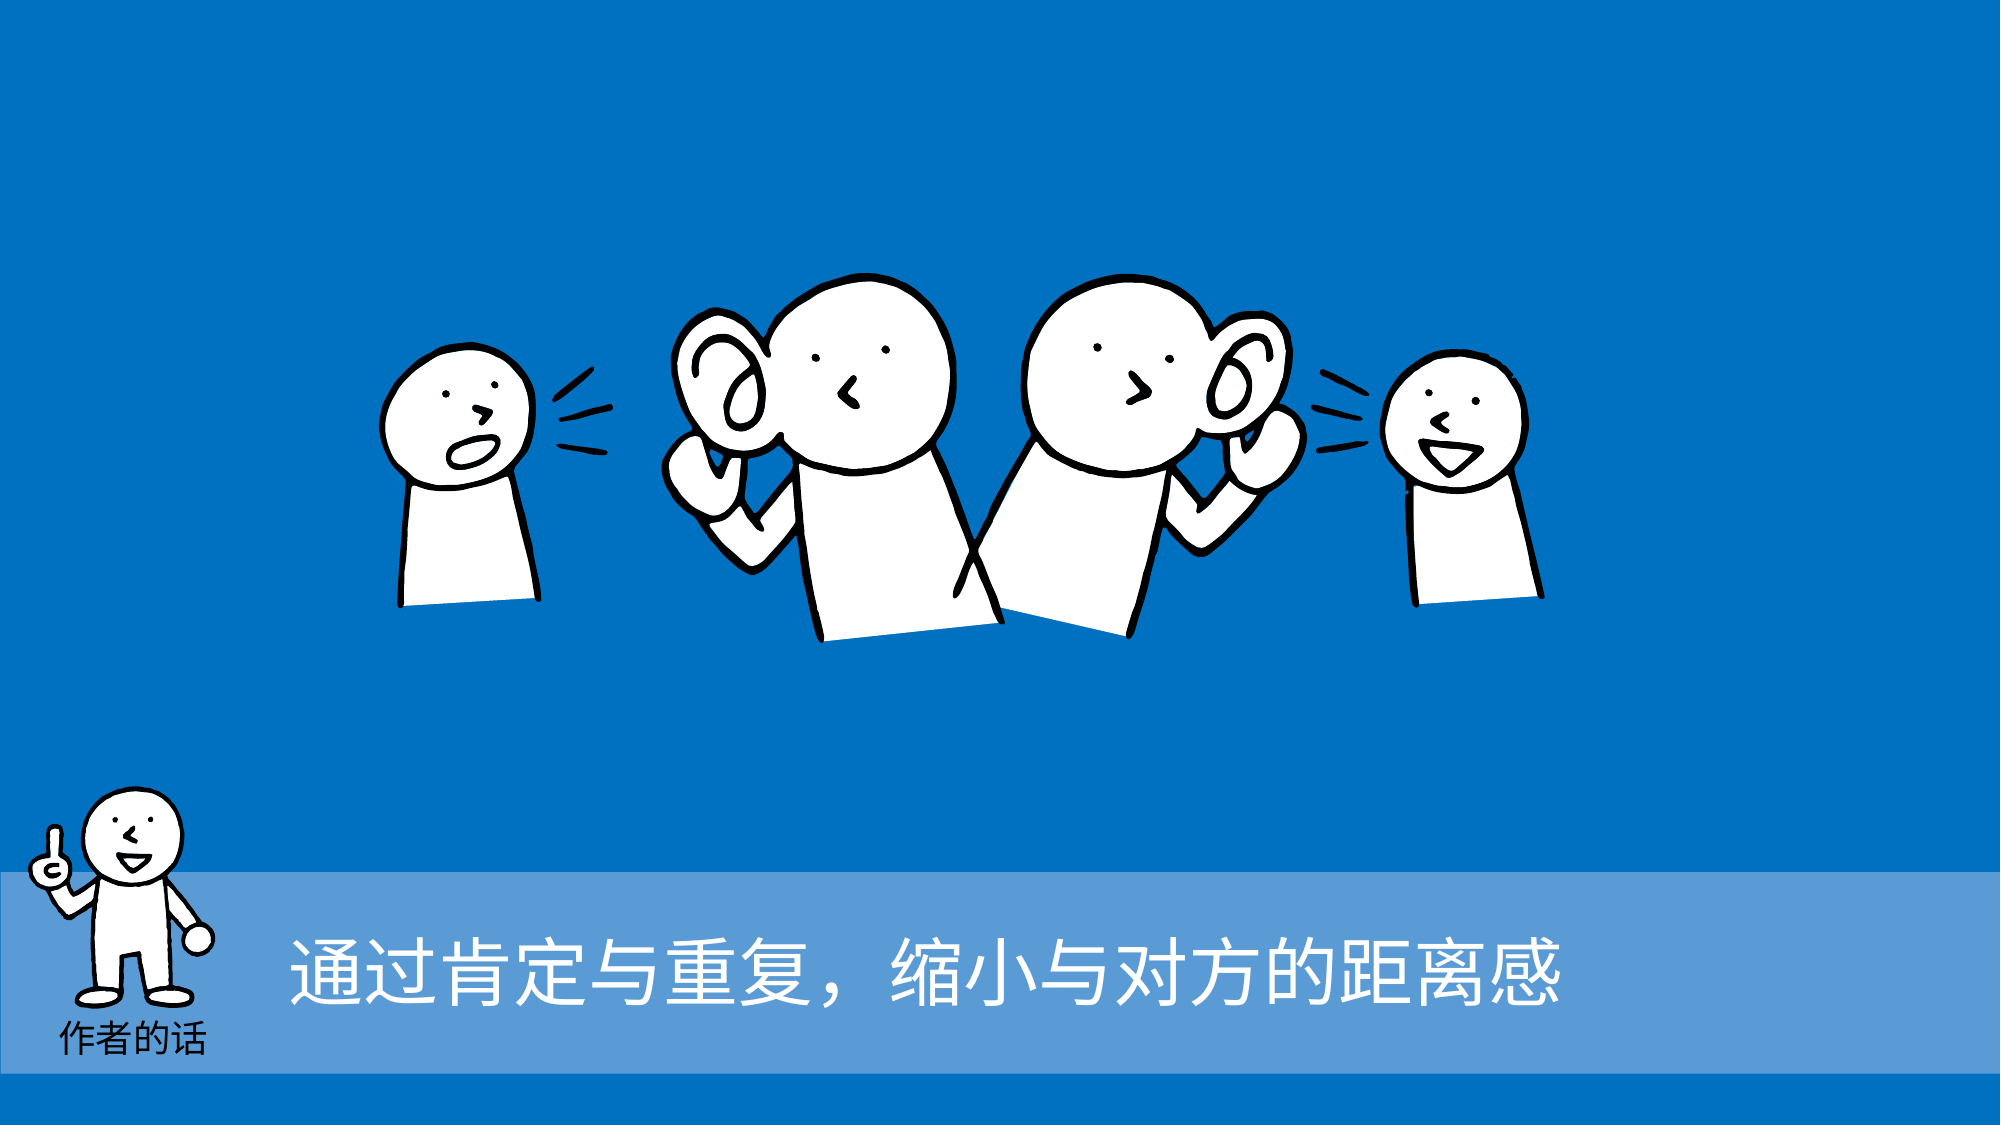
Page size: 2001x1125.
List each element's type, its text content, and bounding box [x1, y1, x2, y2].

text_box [27, 786, 217, 1010]
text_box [280, 187, 1674, 698]
text_box [0, 871, 2000, 1075]
text_box 作者的话 [43, 1007, 224, 1068]
text_box 通过肯定与重复，缩小与对方的距离感 [274, 918, 1579, 1024]
